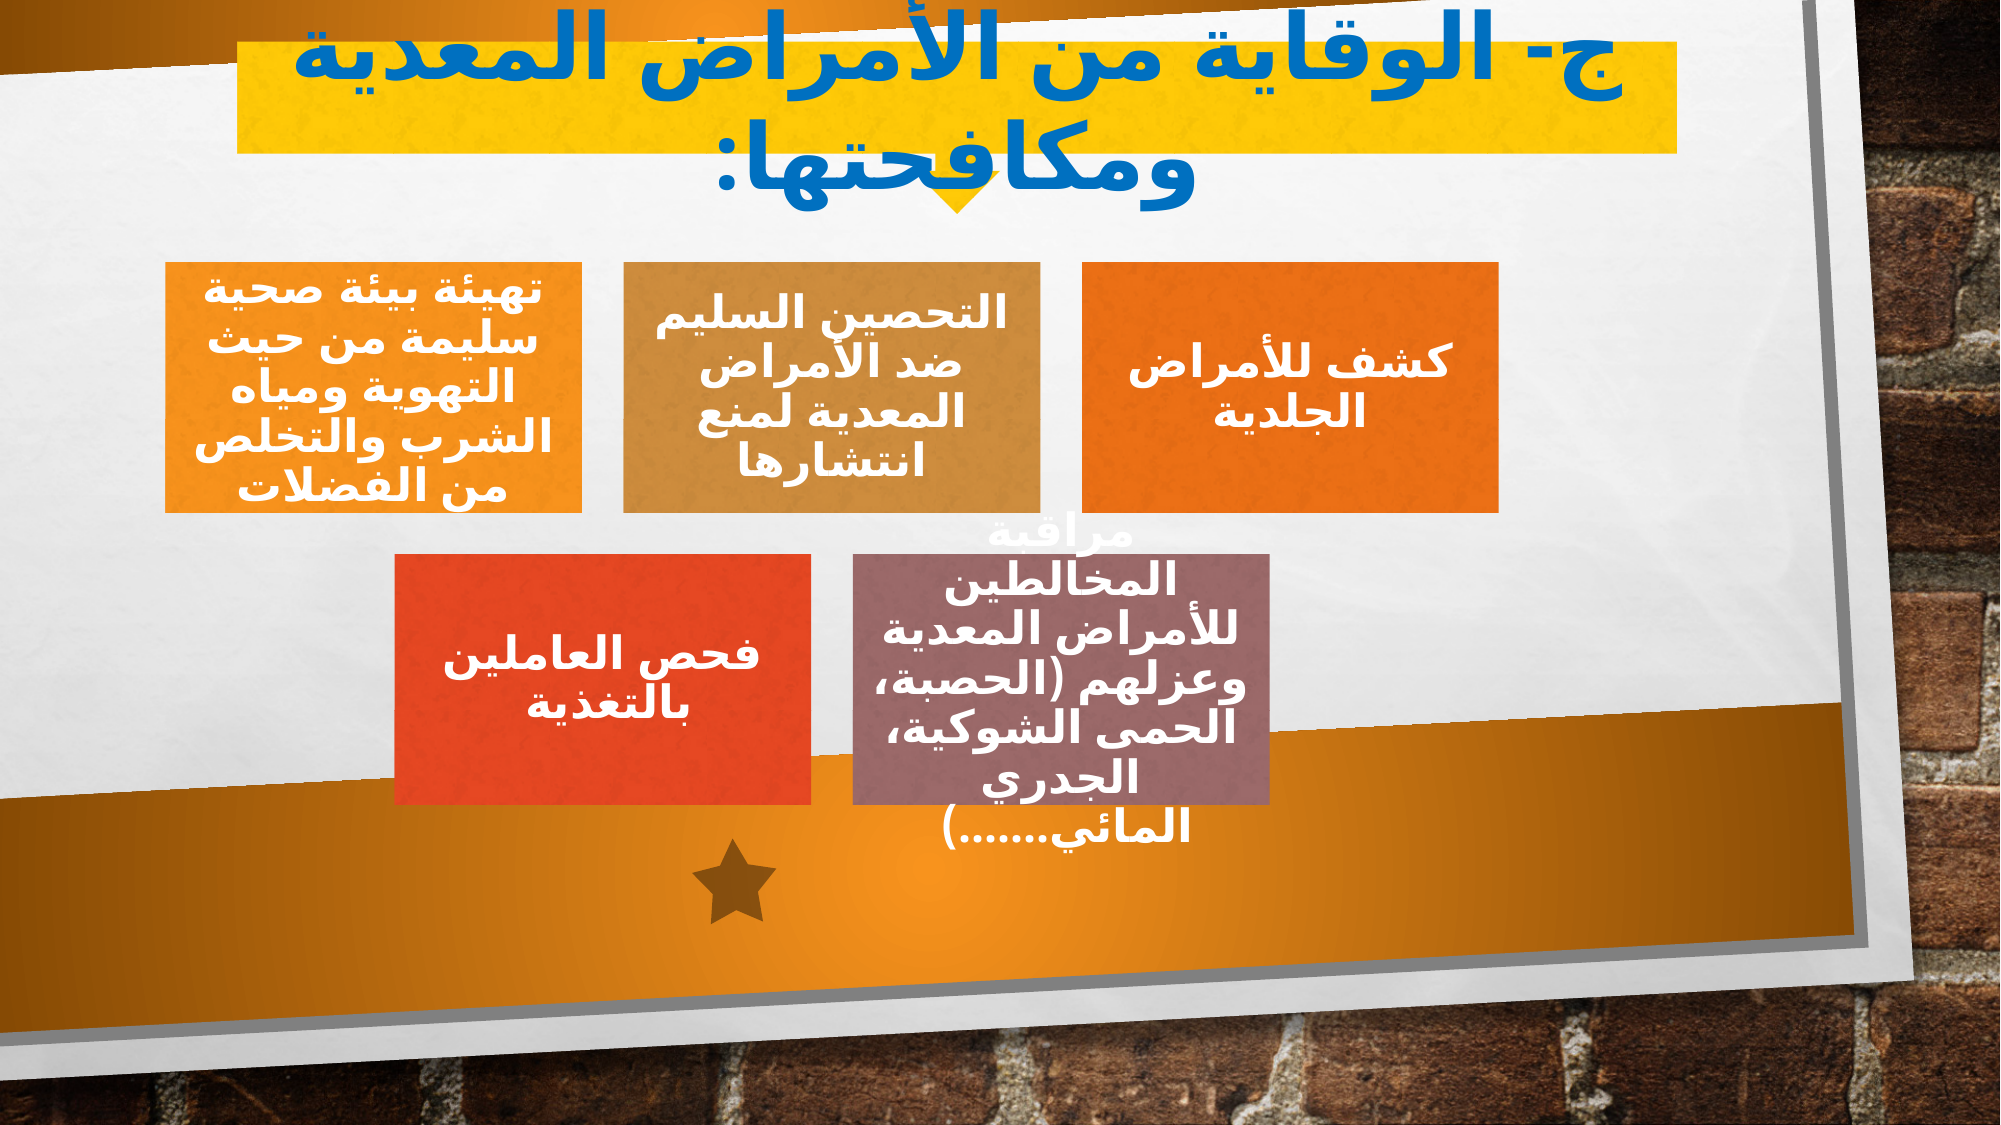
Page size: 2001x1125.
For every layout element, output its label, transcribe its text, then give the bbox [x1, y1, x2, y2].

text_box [165, 118, 1499, 949]
text_box ج- الوقاية من الأمراض المعدية ومكافحتها: [236, 40, 1678, 155]
picture [0, 0, 2000, 1125]
